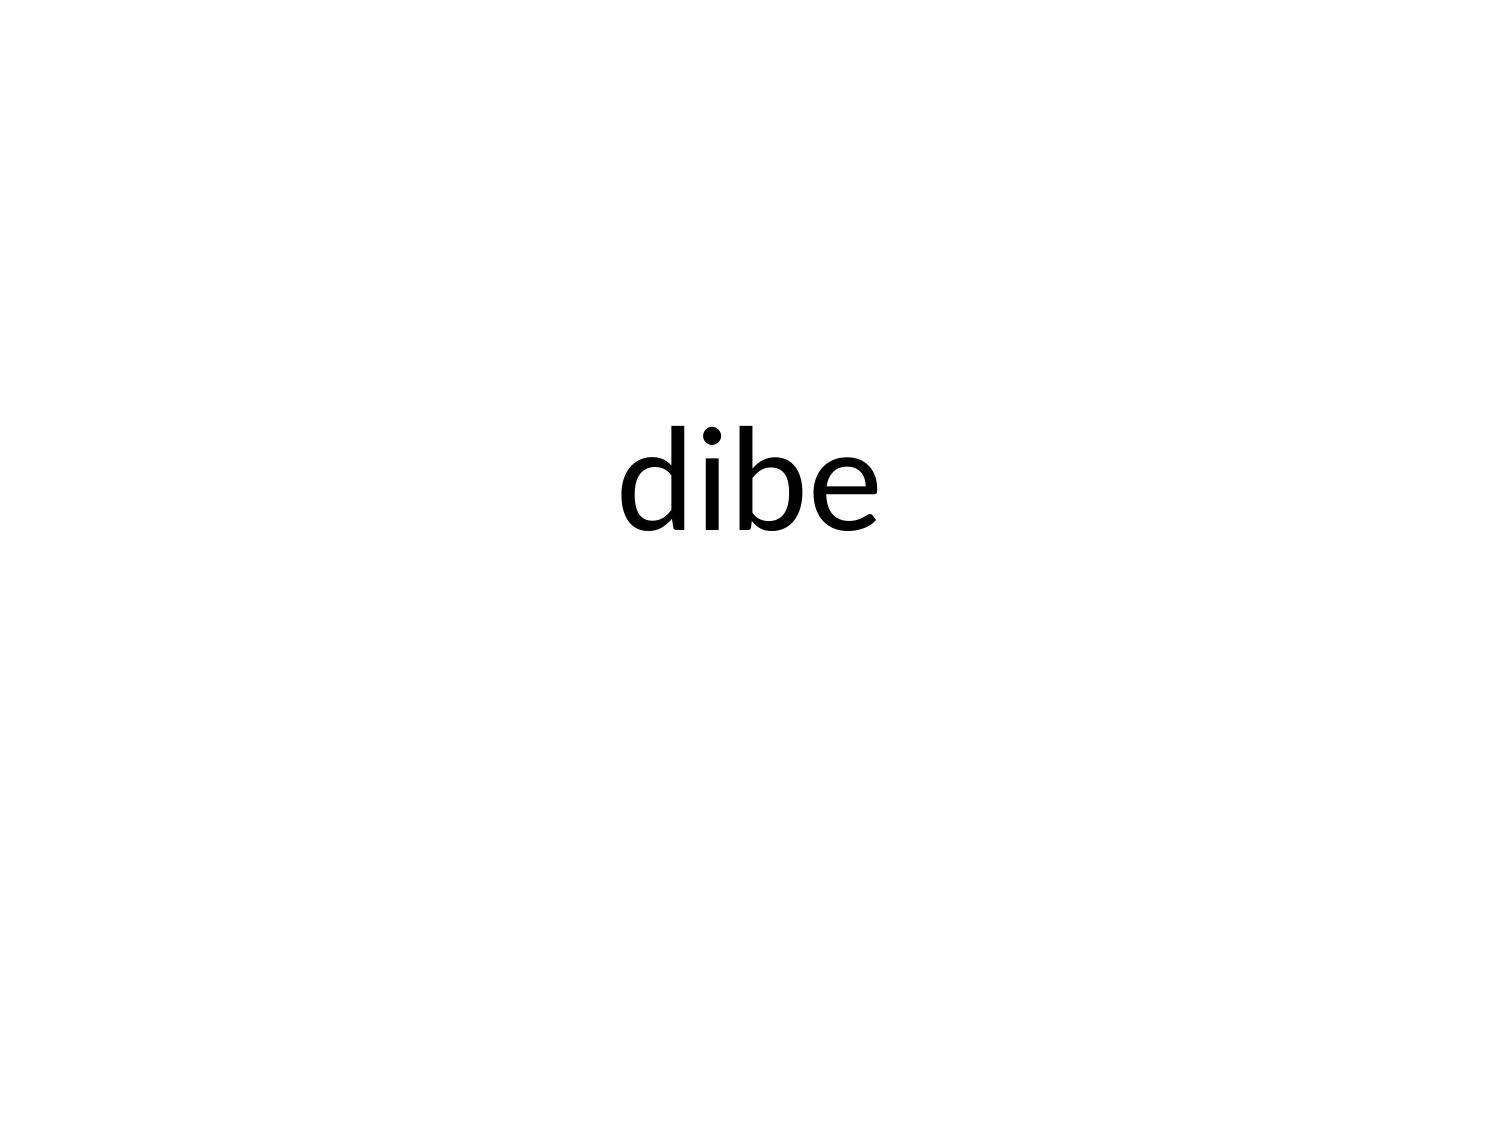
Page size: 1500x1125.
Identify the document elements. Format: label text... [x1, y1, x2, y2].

title dibe [112, 349, 1388, 591]
